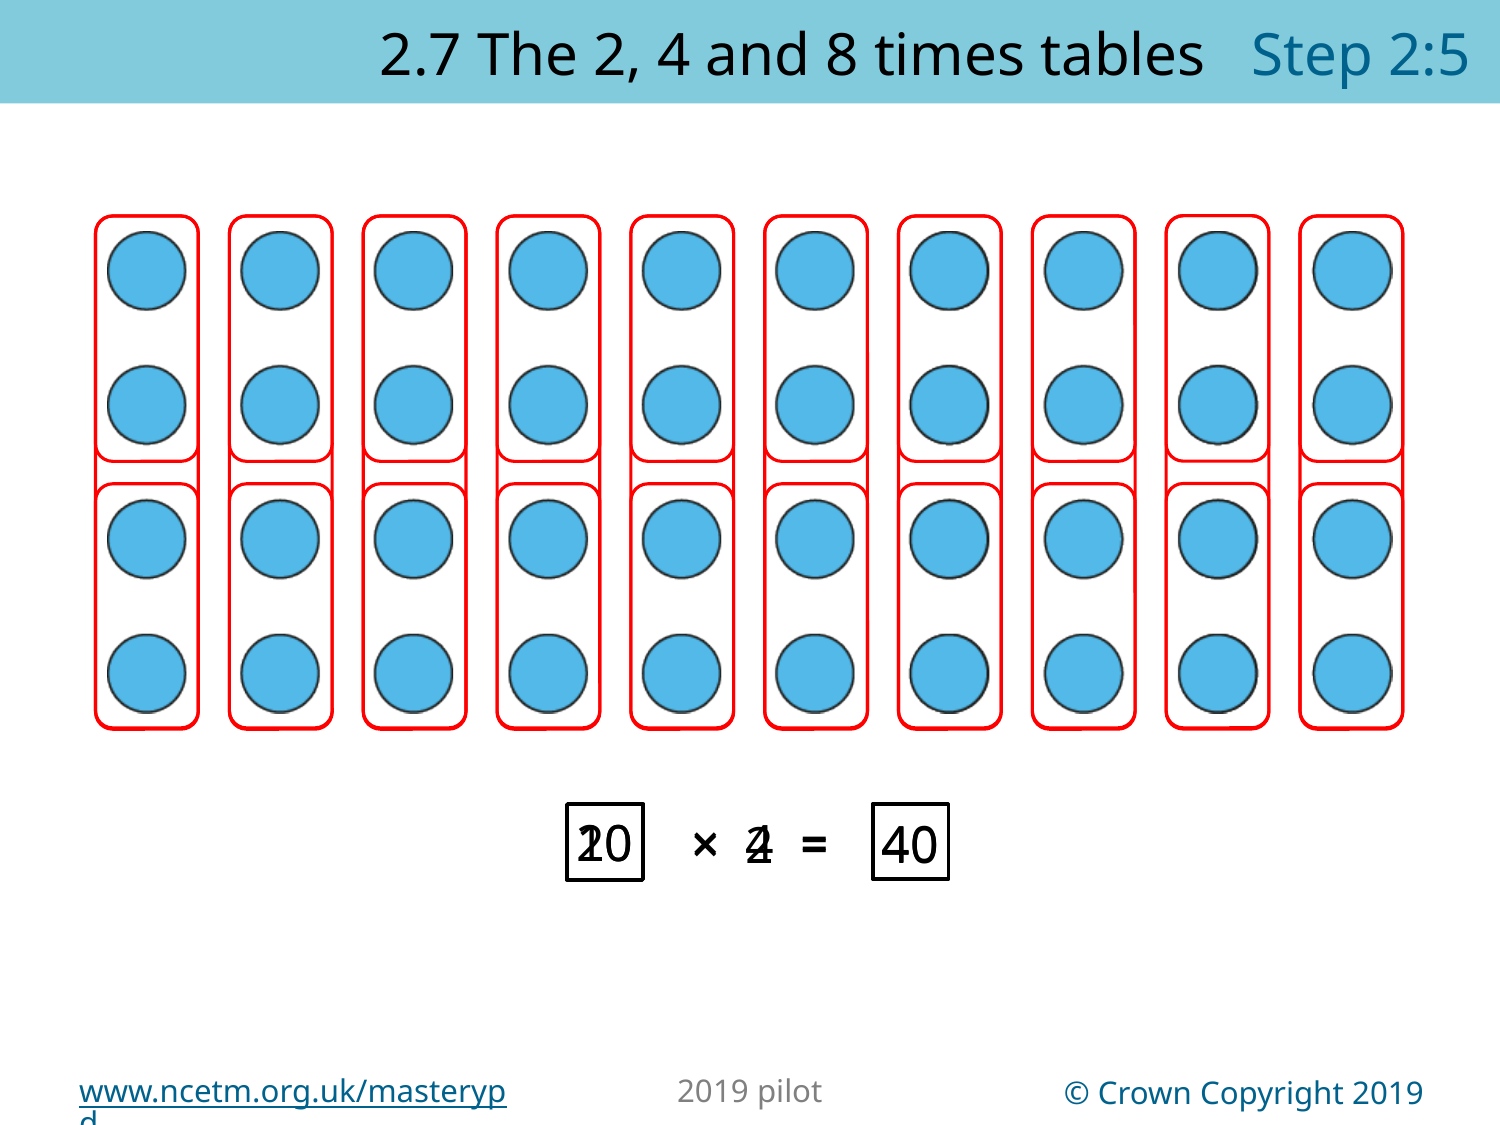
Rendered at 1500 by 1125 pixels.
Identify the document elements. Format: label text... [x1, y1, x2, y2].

text_box × 2 = [675, 805, 844, 881]
text_box 20 [561, 803, 567, 879]
text_box [365, 721, 464, 730]
text_box [95, 215, 198, 457]
text_box 40 [866, 804, 872, 880]
text_box [1032, 215, 1135, 230]
text_box 20 [643, 803, 649, 879]
text_box [898, 215, 1001, 230]
text_box [229, 215, 332, 230]
text_box [872, 803, 949, 880]
text_box [1300, 215, 1403, 455]
text_box [1034, 721, 1133, 730]
picture [106, 231, 1394, 714]
text_box [95, 488, 196, 730]
text_box [631, 215, 734, 230]
text_box [363, 215, 466, 230]
text_box [633, 721, 732, 730]
text_box [499, 721, 598, 730]
text_box 40 [949, 804, 954, 880]
text_box [767, 721, 865, 730]
text_box [1166, 215, 1269, 230]
list 2.7 The 2, 4 and 8 times tables Step 2:5 [0, 0, 1500, 104]
text_box [765, 215, 868, 230]
text_box [567, 803, 643, 880]
text_box [1399, 450, 1403, 496]
text_box [1302, 490, 1403, 730]
text_box [901, 721, 999, 730]
text_box [231, 721, 330, 730]
text_box [95, 448, 101, 497]
text_box [1168, 721, 1267, 730]
text_box [497, 215, 600, 230]
